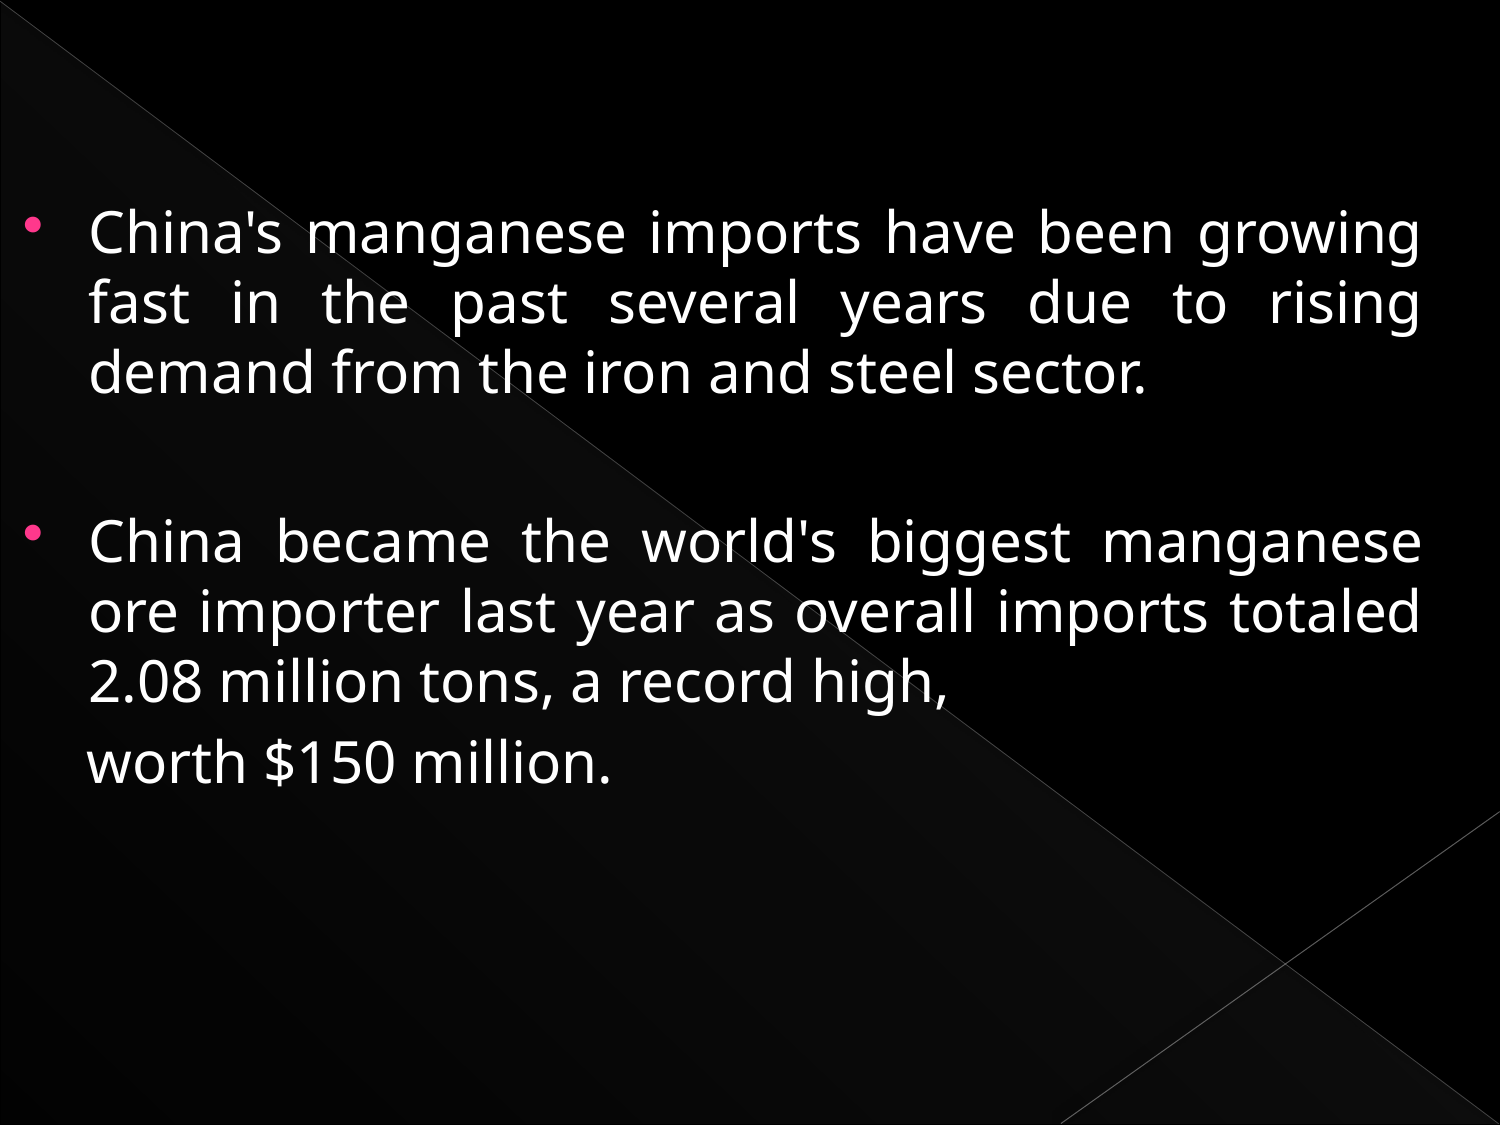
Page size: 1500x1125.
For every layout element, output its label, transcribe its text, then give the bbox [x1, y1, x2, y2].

list China's manganese imports have been growing fast in the past several years due to rising demand from the iron and steel sector. China became the world's biggest manganese ore importer last year as overall imports totaled 2.08 million tons, a record high, worth $150 million. [0, 187, 1438, 888]
